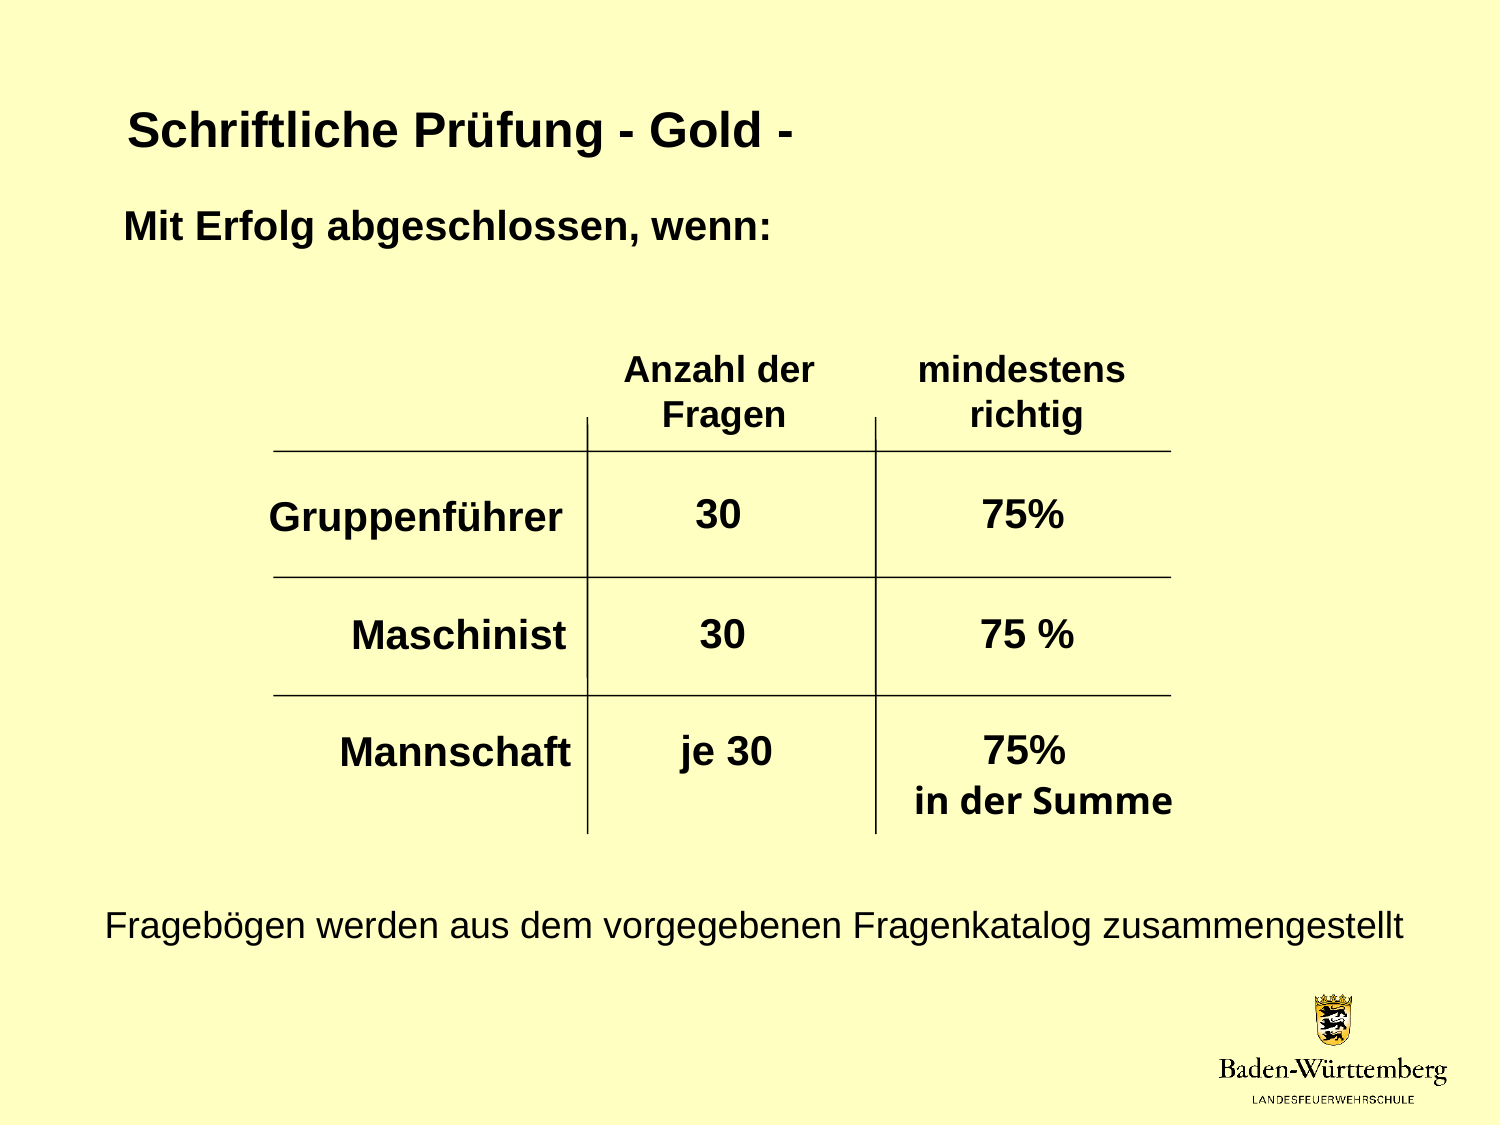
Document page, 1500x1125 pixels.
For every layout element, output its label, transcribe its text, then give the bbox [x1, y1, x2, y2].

text_box Mit Erfolg abgeschlossen, wenn: [108, 191, 880, 257]
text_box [253, 479, 1081, 548]
text_box mindestens richtig [902, 337, 1152, 443]
picture [1219, 992, 1447, 1106]
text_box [273, 450, 582, 478]
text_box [336, 599, 1091, 666]
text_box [881, 450, 1172, 696]
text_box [587, 673, 876, 713]
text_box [324, 715, 1201, 831]
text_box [587, 416, 876, 478]
text_box Anzahl der Fragen [608, 337, 841, 415]
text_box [587, 556, 876, 597]
text_box Schriftliche Prüfung - Gold - [112, 90, 987, 165]
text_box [273, 556, 582, 696]
text_box Fragebögen werden aus dem vorgegebenen Fragenkatalog zusammengestellt [89, 893, 1449, 953]
